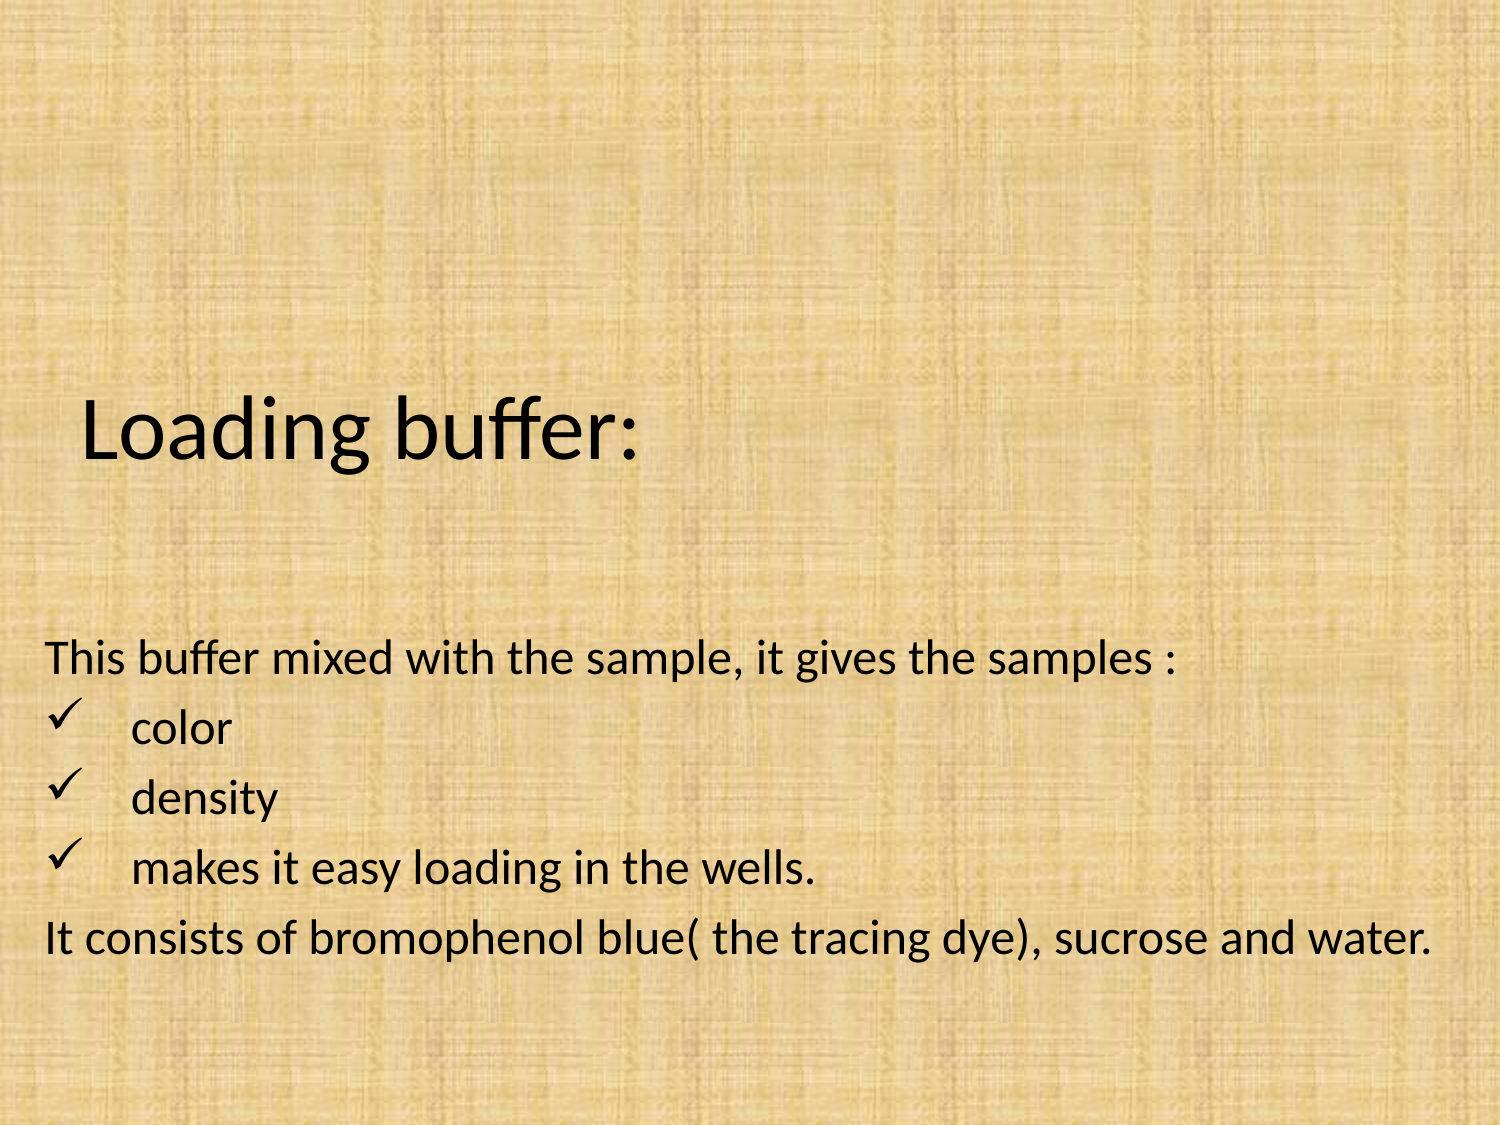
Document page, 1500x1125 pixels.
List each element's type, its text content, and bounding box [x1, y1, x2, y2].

picture [0, 0, 1500, 1125]
title Loading buffer: [64, 302, 1340, 544]
subtitle This buffer mixed with the sample, it gives the samples : color density makes it easy loading in the wells. It consists of bromophenol blue( the tracing dye), sucrose and water. [29, 617, 1465, 1125]
